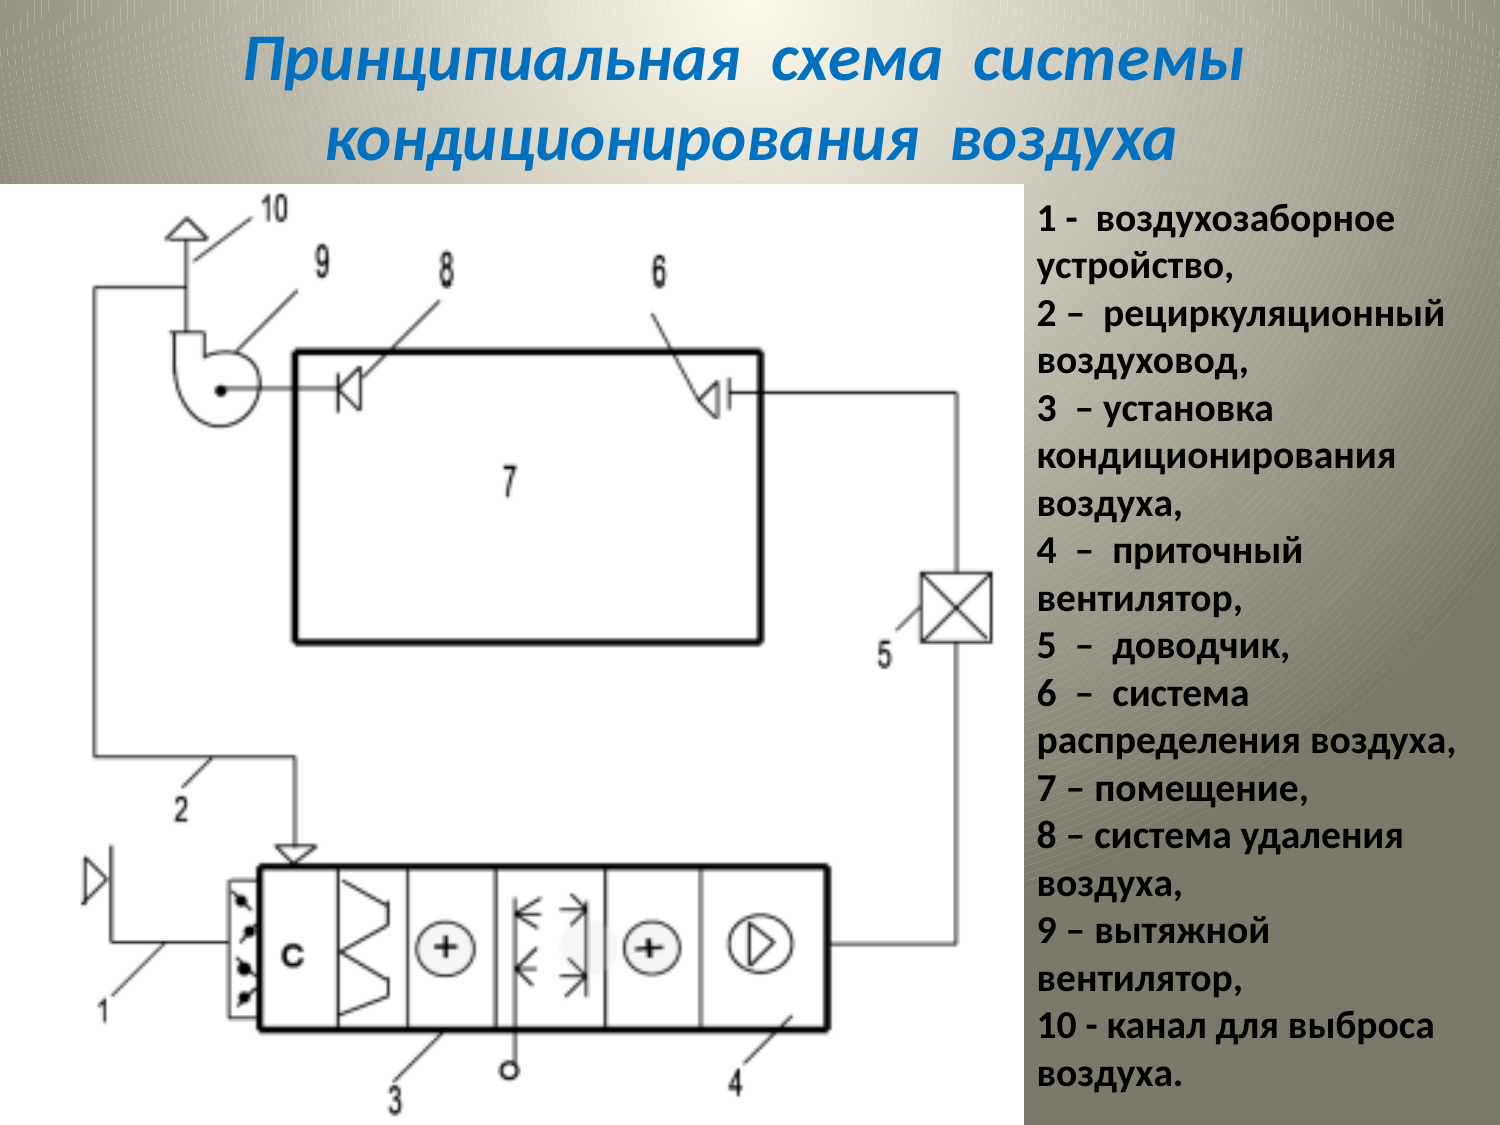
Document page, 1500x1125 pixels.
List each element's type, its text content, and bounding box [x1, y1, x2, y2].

list 1 - воздухозаборное устройство, 2 – рециркуляционный воздуховод, 3 – установка кондиционирования воздуха, 4 – приточный вентилятор, 5 – доводчик, 6 – система распределения воздуха, 7 – помещение, 8 – система удаления воздуха, 9 – вытяжной вентилятор, 10 - канал для выброса воздуха. [1025, 184, 1500, 1121]
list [0, 184, 1024, 1125]
title Принципиальная схема системы кондиционирования воздуха [76, 0, 1427, 184]
